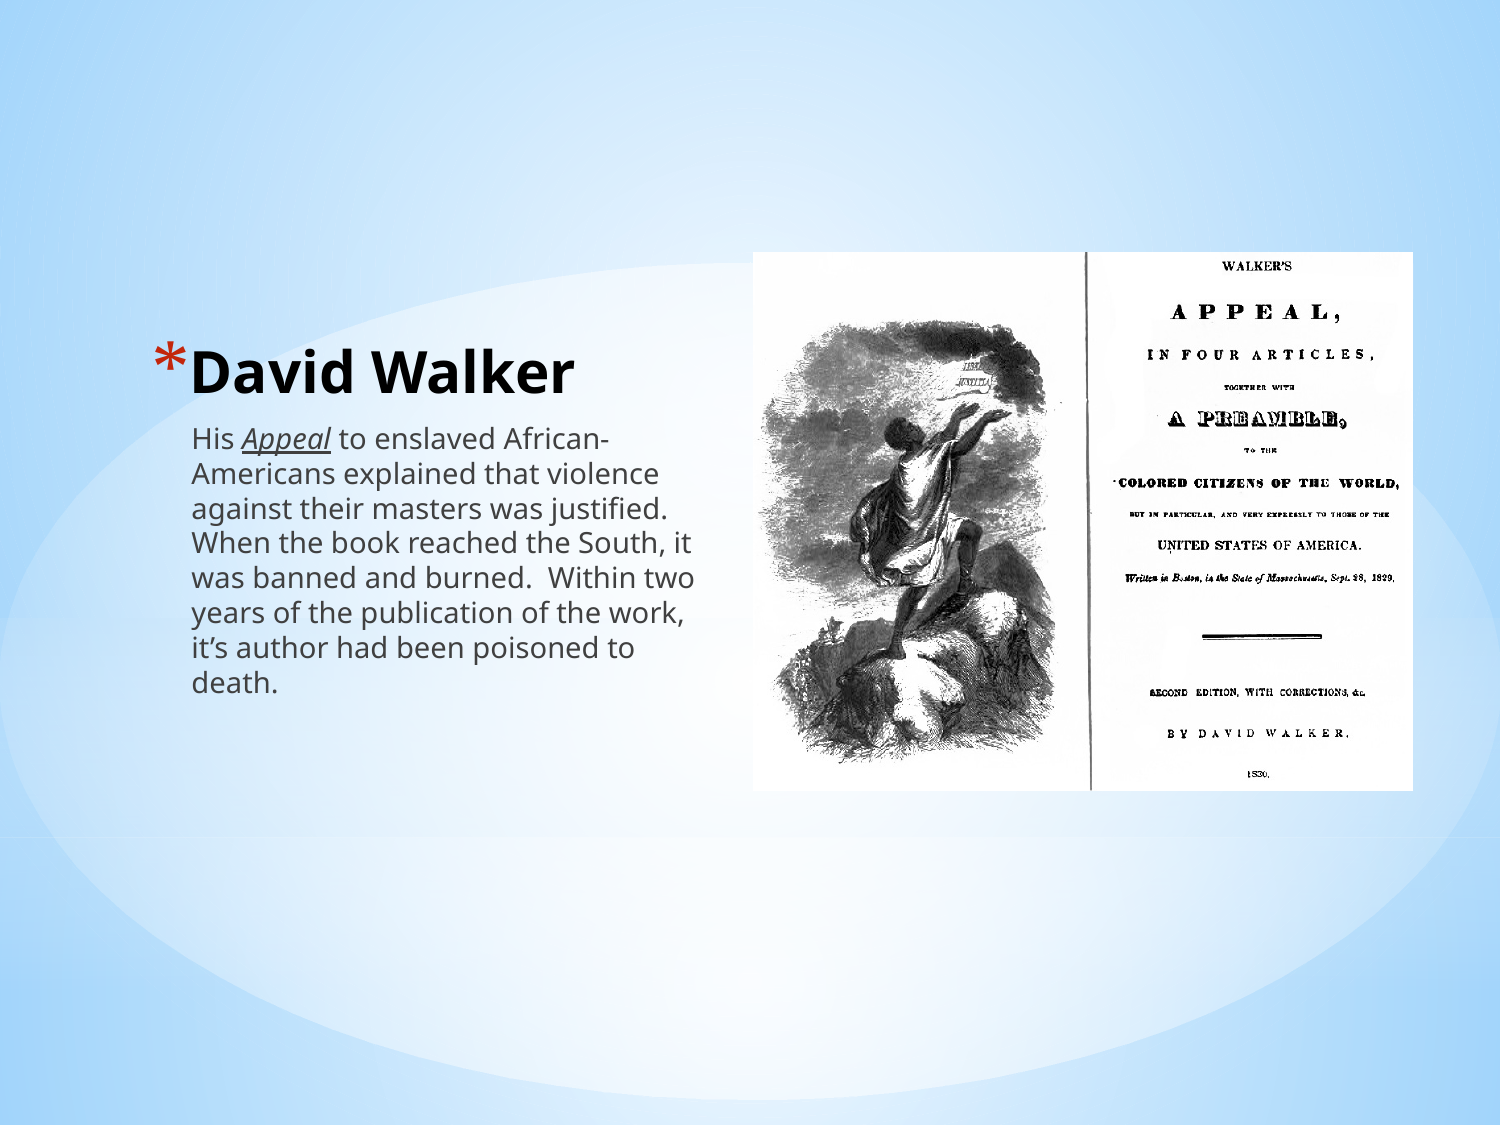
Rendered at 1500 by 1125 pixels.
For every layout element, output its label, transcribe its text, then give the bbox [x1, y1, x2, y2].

title David Walker [137, 299, 734, 413]
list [753, 252, 1413, 791]
list His Appeal to enslaved African-Americans explained that violence against their masters was justified. When the book reached the South, it was banned and burned. Within two years of the publication of the work, it’s author had been poisoned to death. [176, 412, 733, 925]
